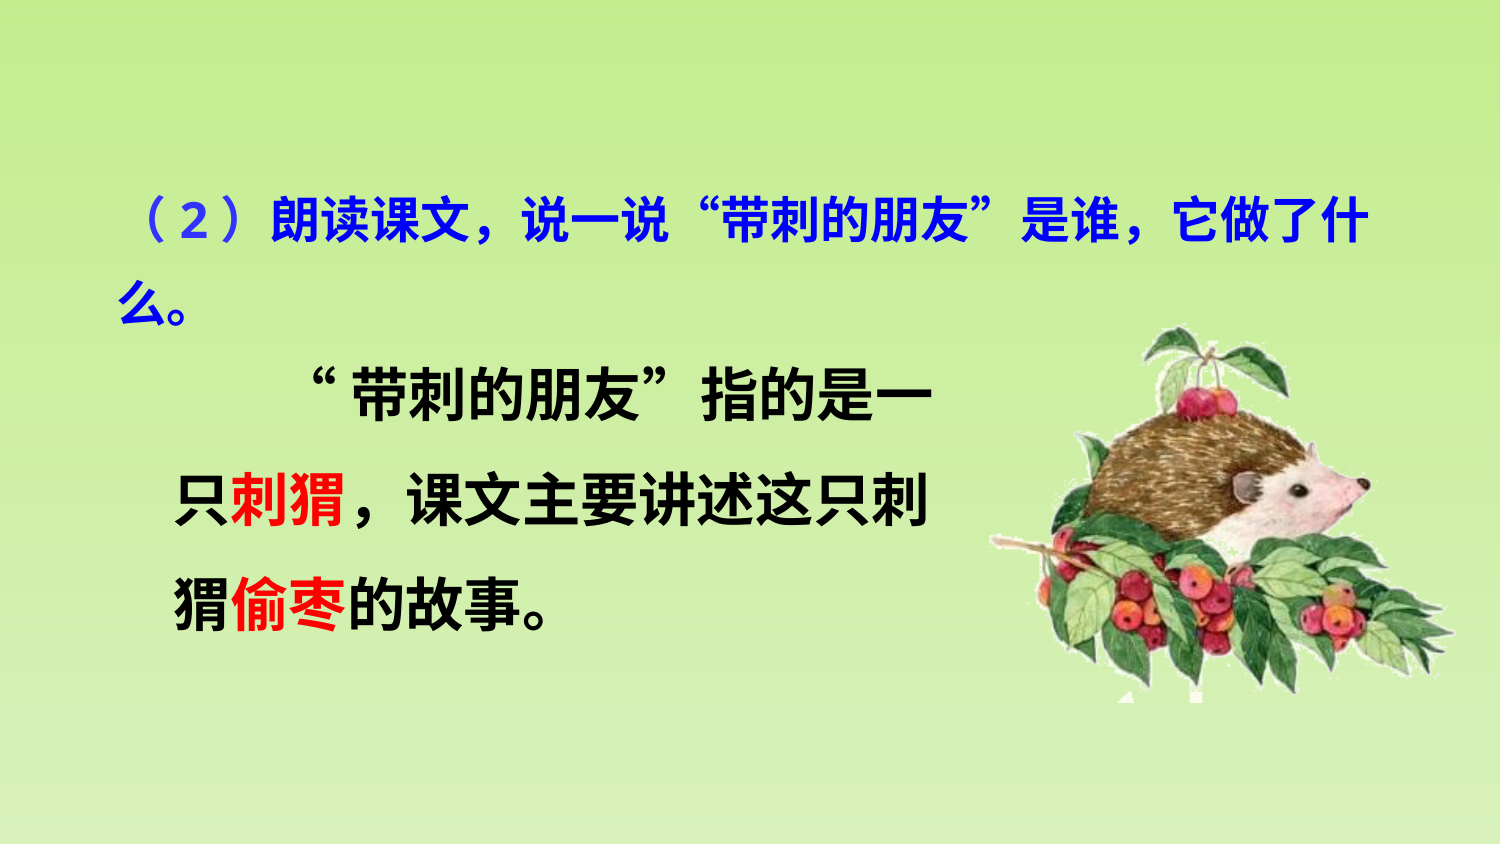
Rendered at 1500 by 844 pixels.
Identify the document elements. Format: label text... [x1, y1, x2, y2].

text_box （2）朗读课文，说一说“带刺的朋友”是谁，它做了什么。 [101, 156, 1419, 340]
picture [977, 315, 1469, 704]
text_box “带刺的朋友”指的是一只刺猬，课文主要讲述这只刺猬偷枣的故事。 [157, 316, 974, 646]
